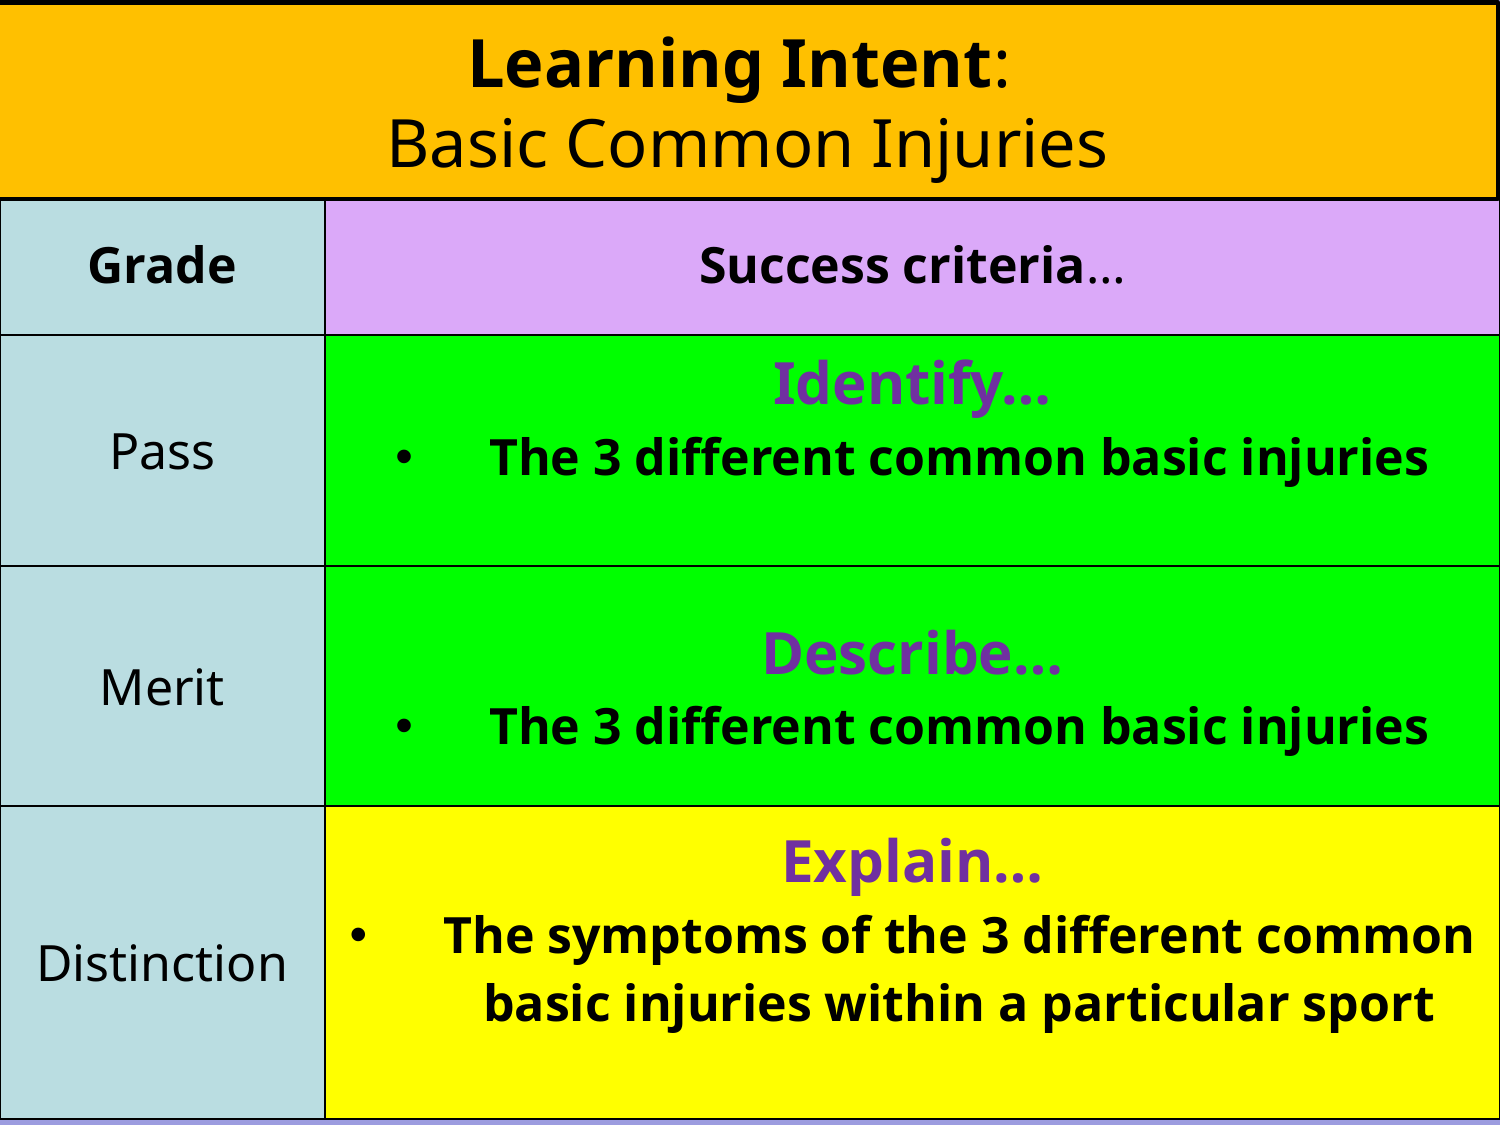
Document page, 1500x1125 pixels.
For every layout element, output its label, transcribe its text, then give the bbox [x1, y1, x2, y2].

table_cell Explain… The symptoms of the 3 different common basic injuries within a particular sport [326, 807, 1499, 1118]
table_cell Distinction [1, 807, 324, 1118]
table_cell Identify… The 3 different common basic injuries [326, 336, 1499, 565]
table_header Success criteria… [326, 201, 1499, 334]
table_cell Merit [1, 567, 324, 805]
table_header Grade [1, 201, 324, 334]
title Learning Intent: Basic Common Injuries [0, 0, 1500, 201]
table_cell Describe… The 3 different common basic injuries [326, 567, 1499, 805]
table_cell Pass [1, 336, 324, 565]
